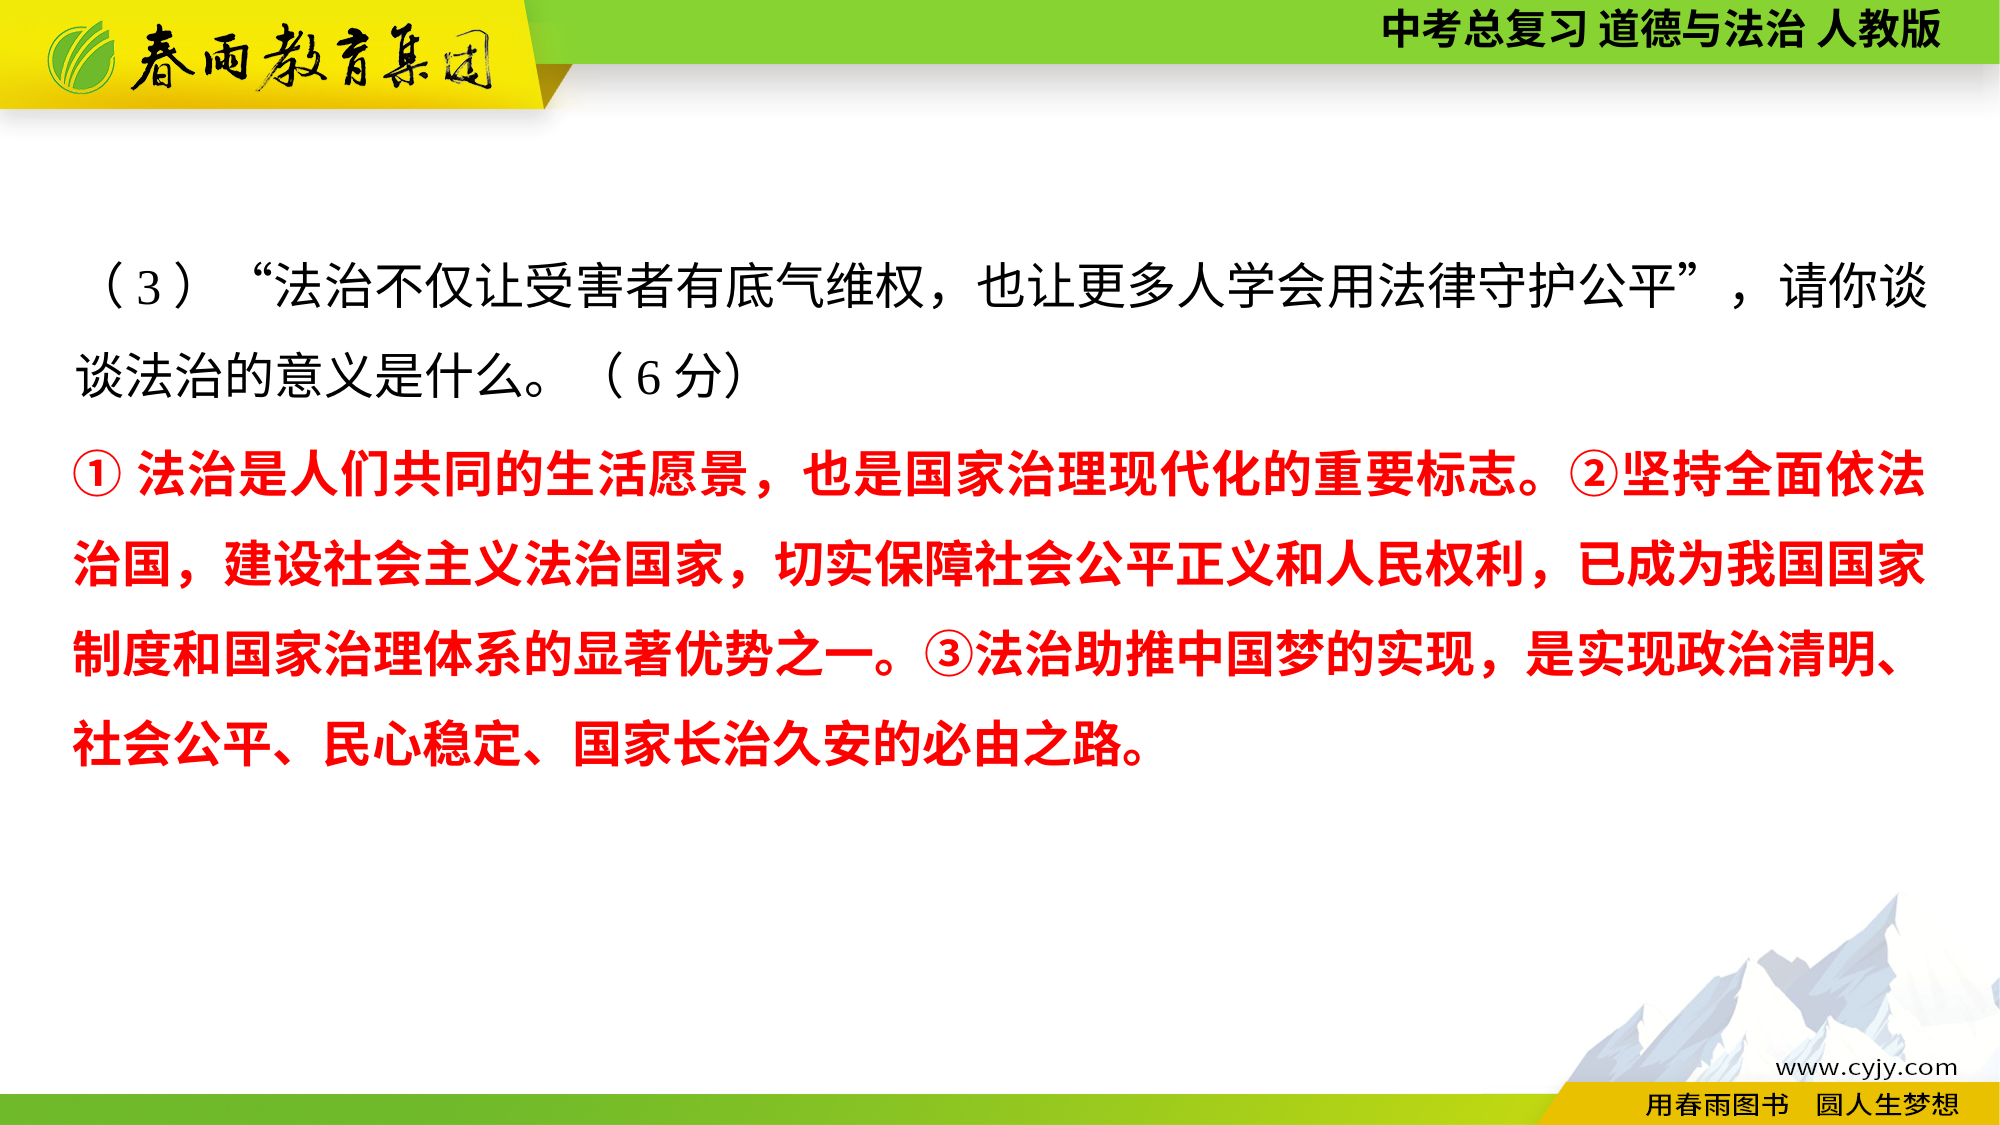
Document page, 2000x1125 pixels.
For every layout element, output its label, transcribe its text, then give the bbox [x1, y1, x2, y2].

picture [0, 0, 2000, 1125]
list （3）“法治不仅让受害者有底气维权，也让更多人学会用法律守护公平”，请你谈谈法治的意义是什么。（6分） [59, 217, 1944, 403]
text_box ①法治是人们共同的生活愿景，也是国家治理现代化的重要标志。②坚持全面依法治国，建设社会主义法治国家，切实保障社会公平正义和人民权利，已成为我国国家制度和国家治理体系的显著优势之一。③法治助推中国梦的实现，是实现政治清明、社会公平、民心稳定、国家长治久安的必由之路。 [57, 405, 1942, 781]
